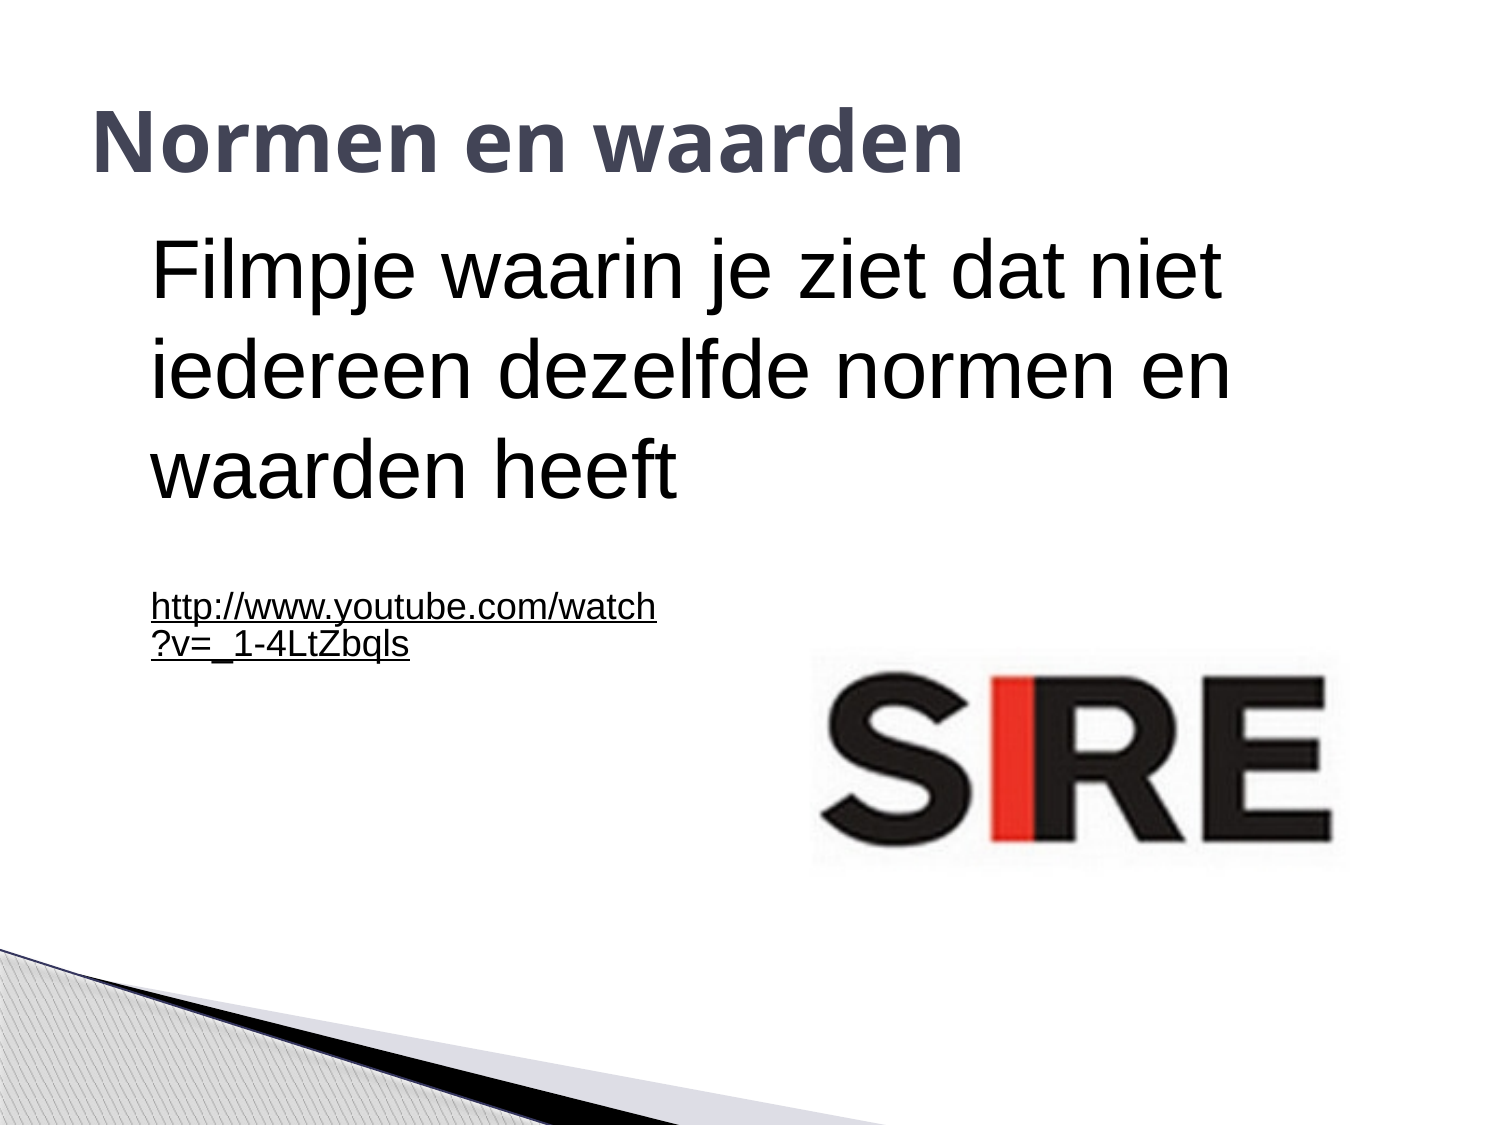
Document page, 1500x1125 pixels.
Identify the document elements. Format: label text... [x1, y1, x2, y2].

title Normen en waarden [75, 45, 1425, 233]
picture [690, 526, 1412, 1014]
text_box http://www.youtube.com/watch?v=_1-4LtZbqls [135, 574, 680, 679]
text_box Filmpje waarin je ziet dat niet iedereen dezelfde normen en waarden heeft [135, 208, 1329, 723]
